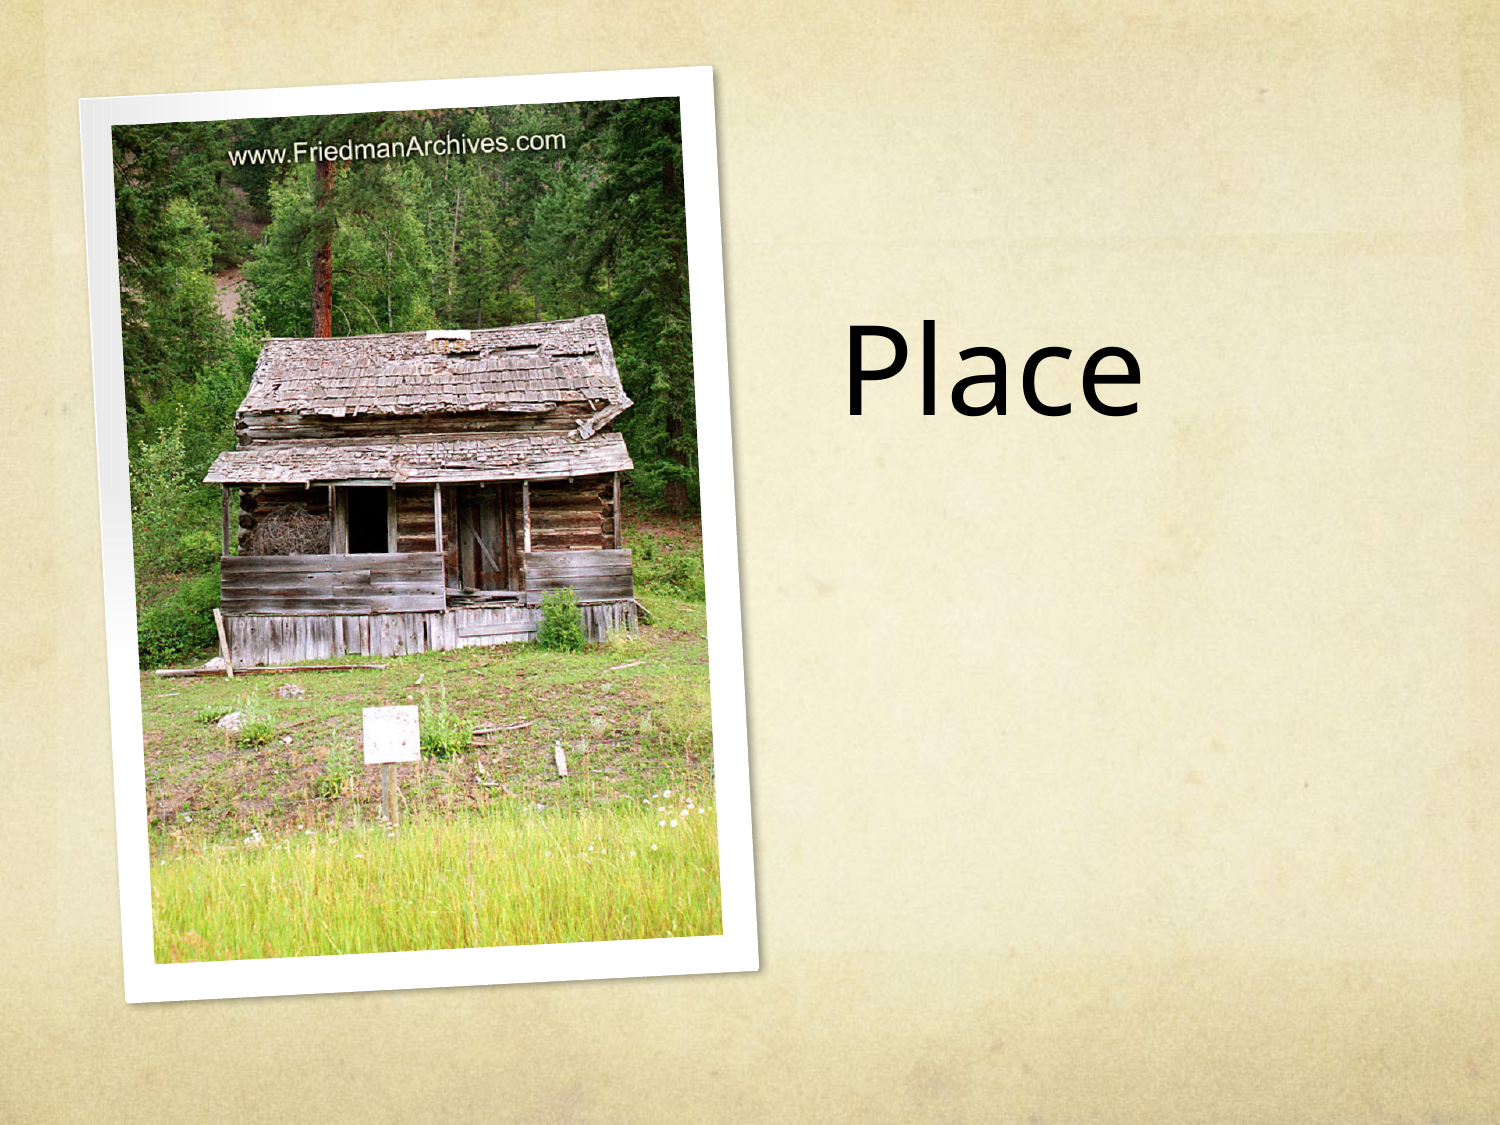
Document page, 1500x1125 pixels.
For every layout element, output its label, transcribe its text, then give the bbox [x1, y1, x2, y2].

title Place [823, 249, 1409, 441]
picture [0, 0, 1500, 1125]
